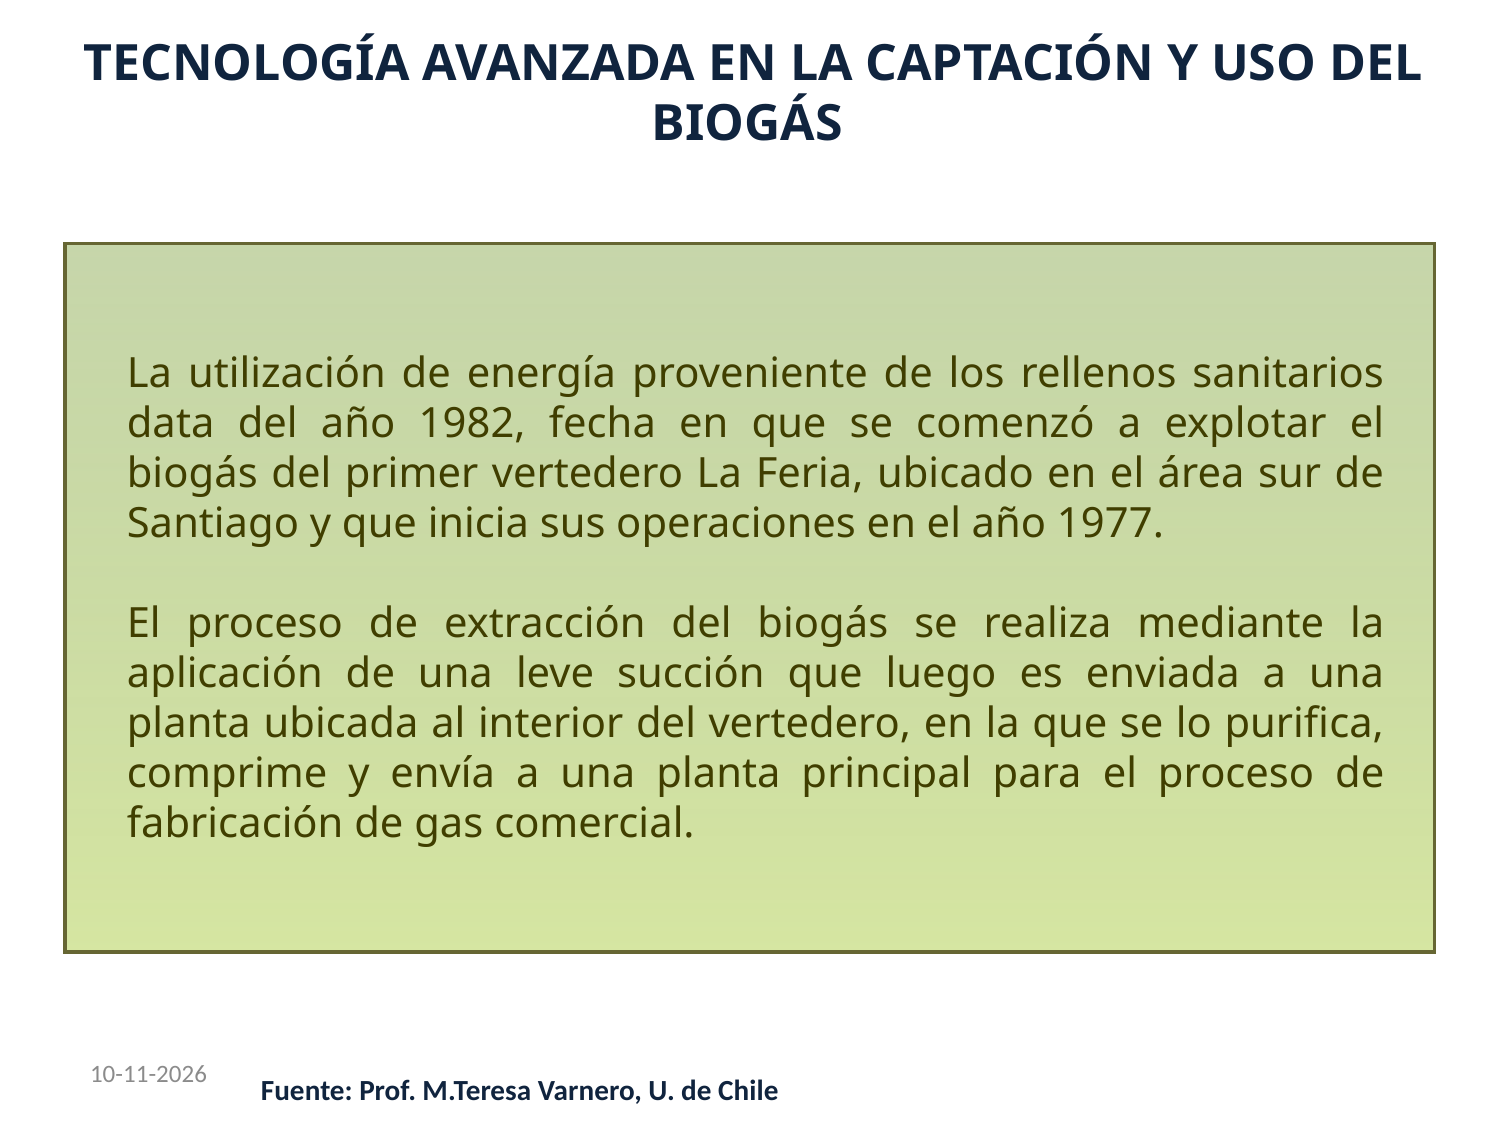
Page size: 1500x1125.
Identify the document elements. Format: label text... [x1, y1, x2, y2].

text_box TECNOLOGÍA AVANZADA EN LA CAPTACIÓN Y USO DEL BIOGÁS [0, 30, 1500, 150]
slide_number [75, 1042, 425, 1103]
text_box La utilización de energía proveniente de los rellenos sanitarios data del año 1982, fecha en que se comenzó a explotar el biogás del primer vertedero La Feria, ubicado en el área sur de Santiago y que inicia sus operaciones en el año 1977. El proceso de extracción del biogás se realiza mediante la aplicación de una leve succión que luego es enviada a una planta ubicada al interior del vertedero, en la que se lo purifica, comprime y envía a una planta principal para el proceso de fabricación de gas comercial. [112, 337, 1400, 853]
text_box Fuente: Prof. M.Teresa Varnero, U. de Chile [246, 1064, 1231, 1114]
text_box [64, 243, 1435, 953]
